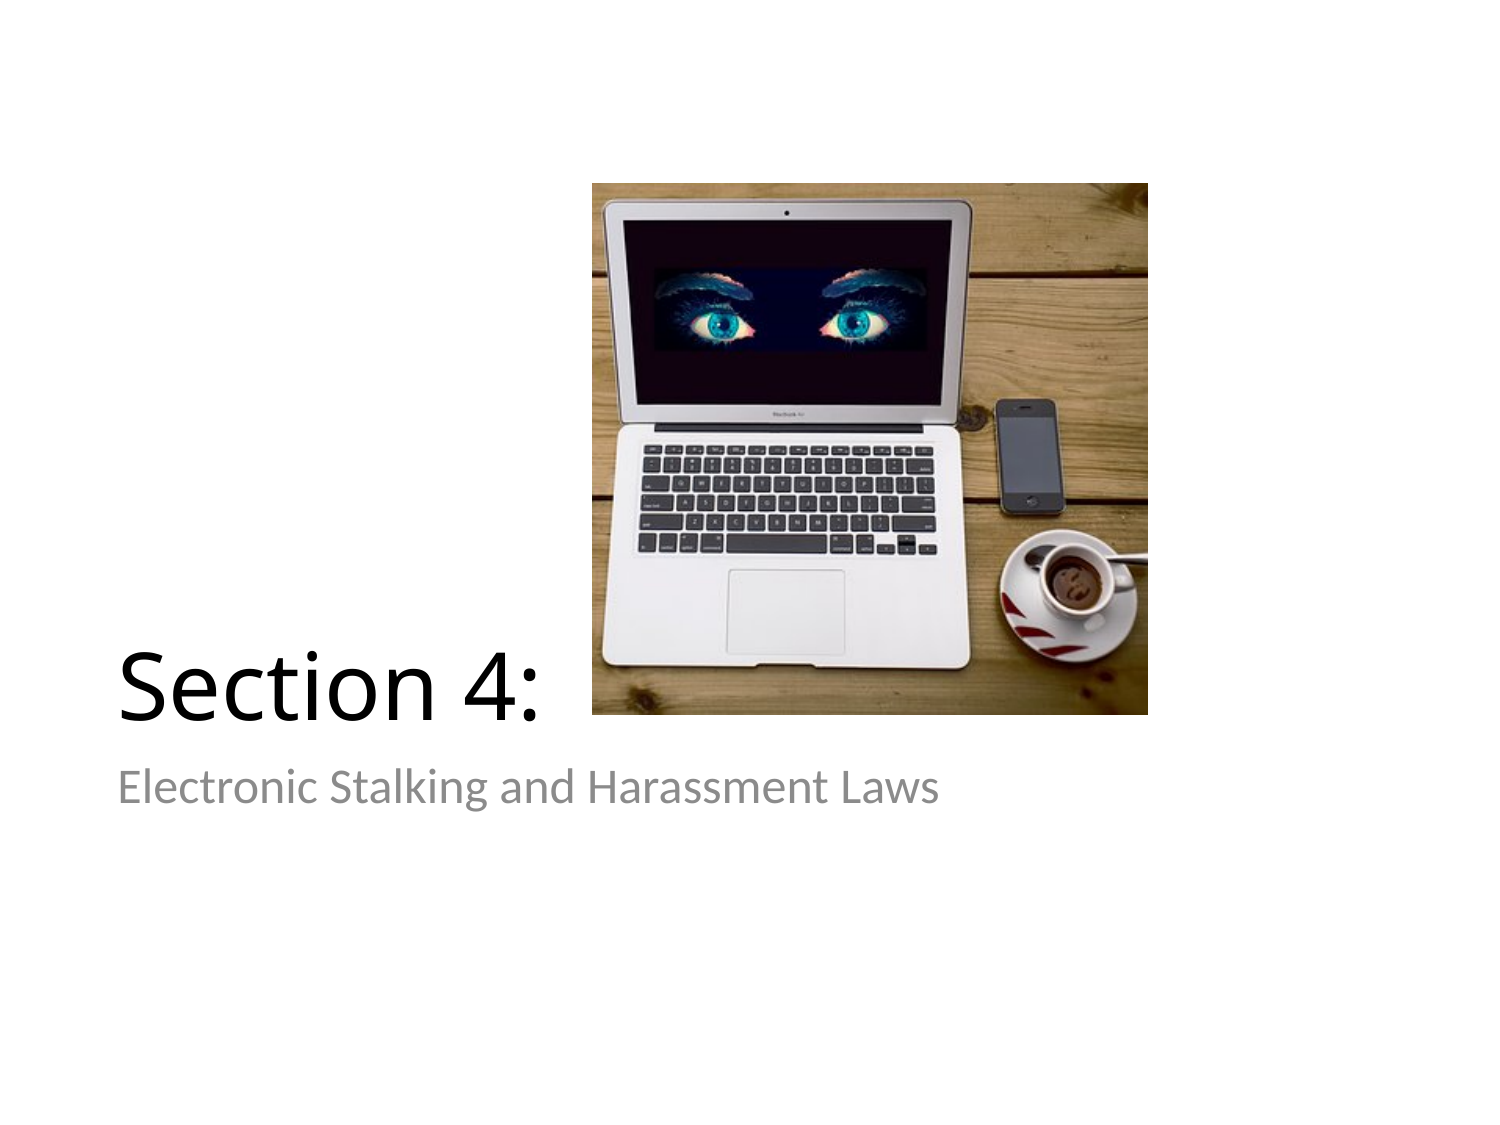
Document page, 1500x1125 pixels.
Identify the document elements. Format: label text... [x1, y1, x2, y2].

list Electronic Stalking and Harassment Laws [102, 752, 1397, 1000]
picture [592, 183, 1148, 715]
title Section 4: [102, 280, 1397, 749]
